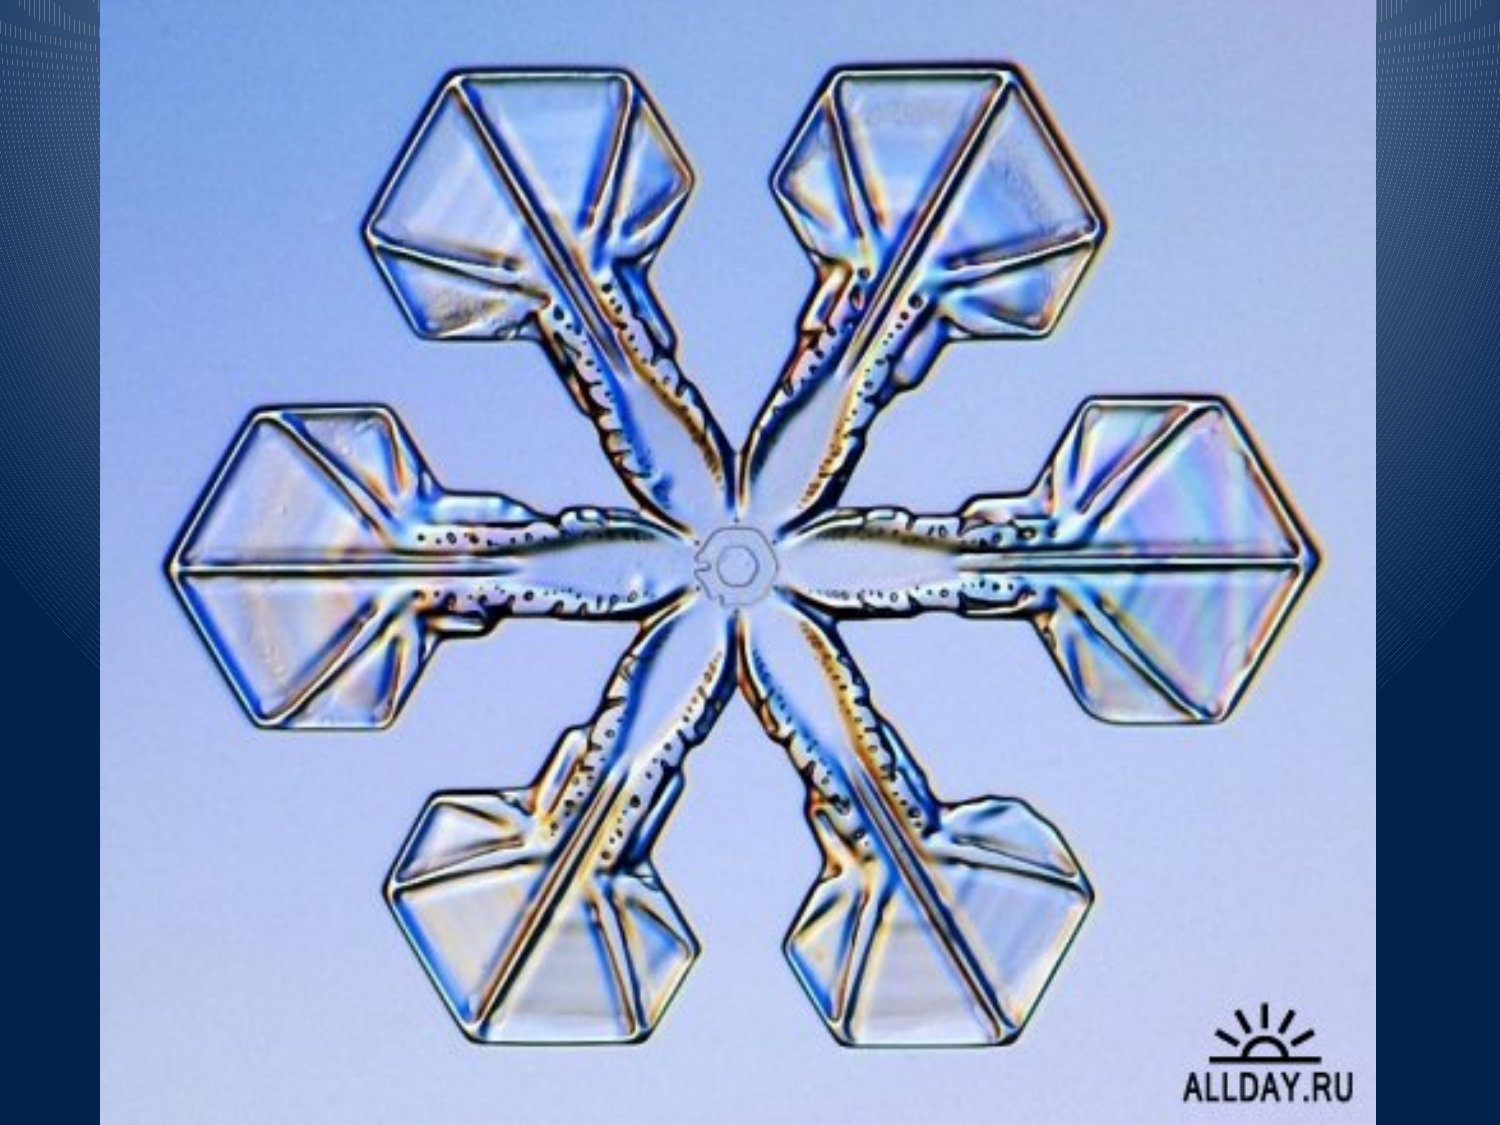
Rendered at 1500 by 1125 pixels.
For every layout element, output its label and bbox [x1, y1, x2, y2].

picture [100, 0, 1377, 1125]
